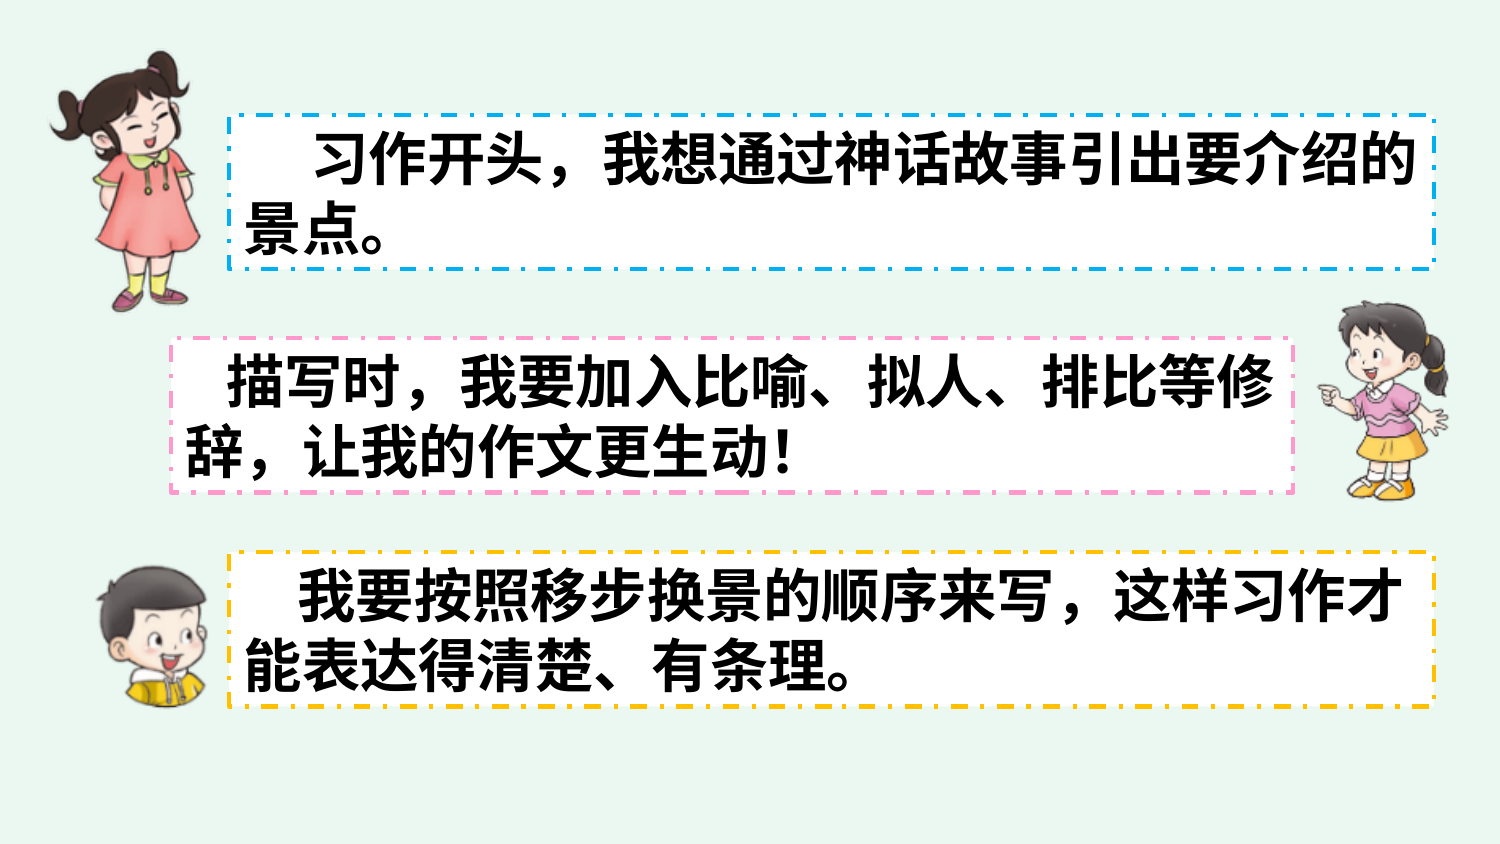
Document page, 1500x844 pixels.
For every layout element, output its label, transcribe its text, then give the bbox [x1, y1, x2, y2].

picture [40, 28, 230, 316]
text_box 习作开头，我想通过神话故事引出要介绍的景点。 [235, 113, 1436, 271]
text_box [170, 287, 1461, 507]
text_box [85, 551, 1435, 717]
